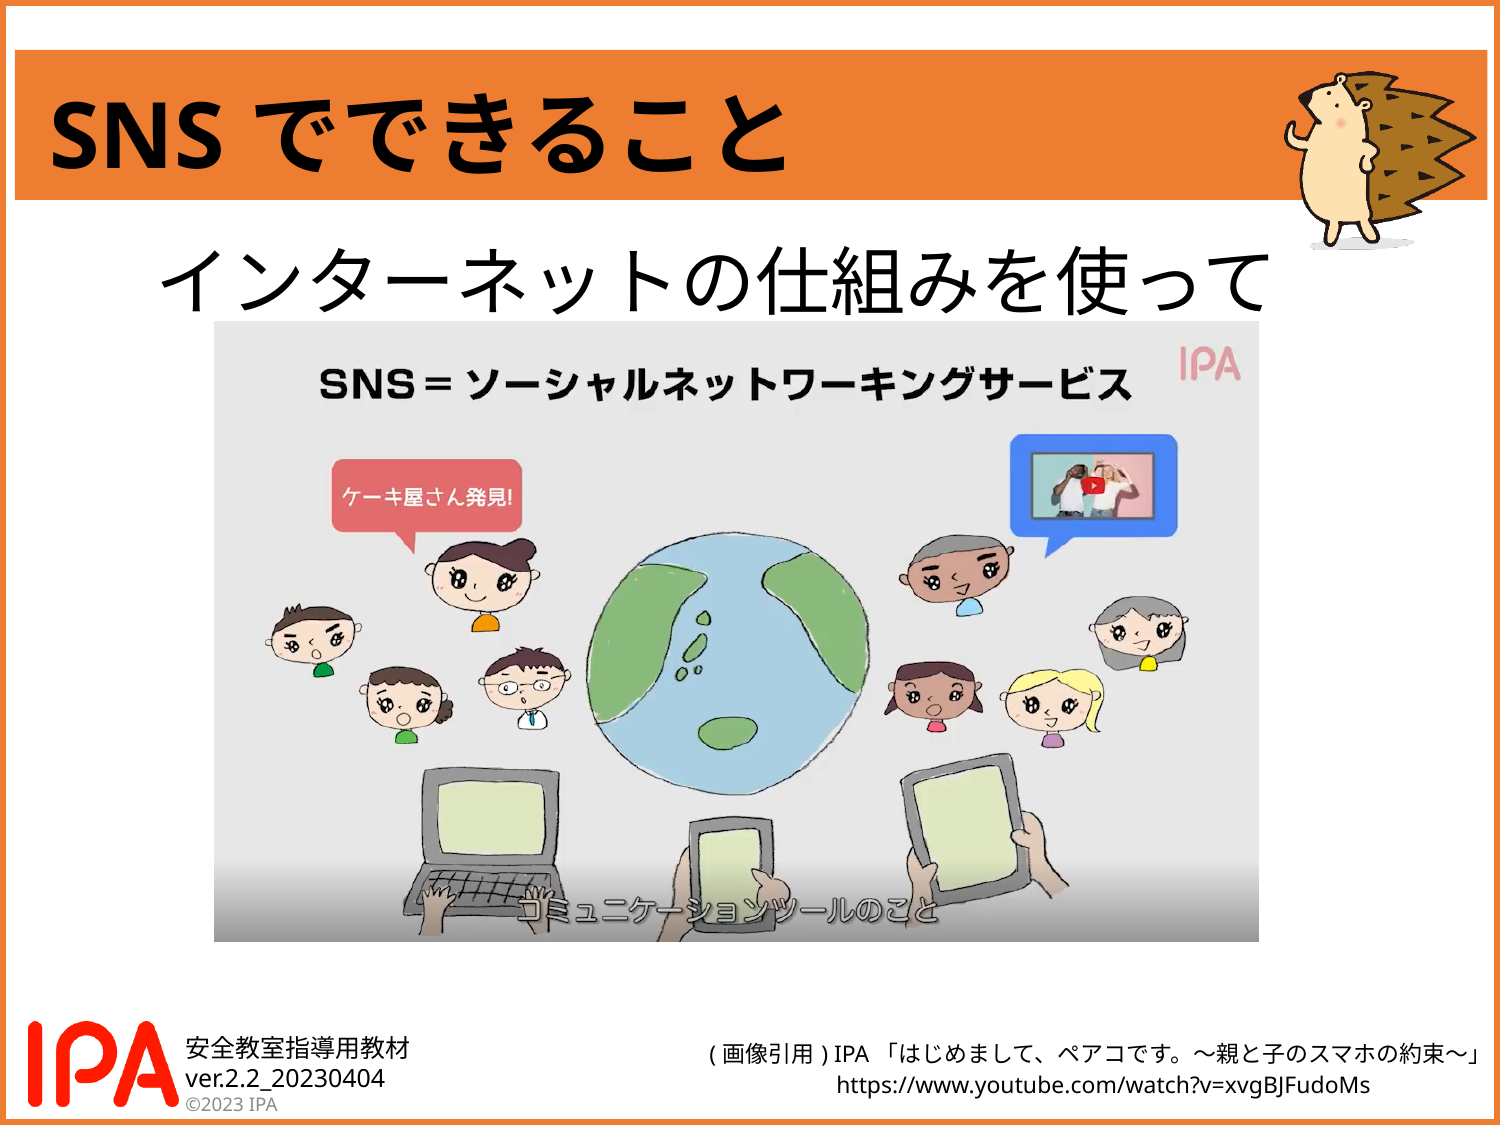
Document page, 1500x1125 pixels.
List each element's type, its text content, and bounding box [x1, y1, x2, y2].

picture [214, 321, 1259, 942]
picture [1284, 71, 1477, 250]
title (画像引用) IPA「はじめまして、ペアコです。～親と子のスマホの約束～」 https://www.youtube.com/watch?v=xvgBJFudoMs [694, 999, 1500, 1125]
picture [28, 1021, 179, 1107]
text_box SNSでできること [34, 55, 1385, 210]
text_box インターネットの仕組みを使って [141, 226, 1403, 332]
